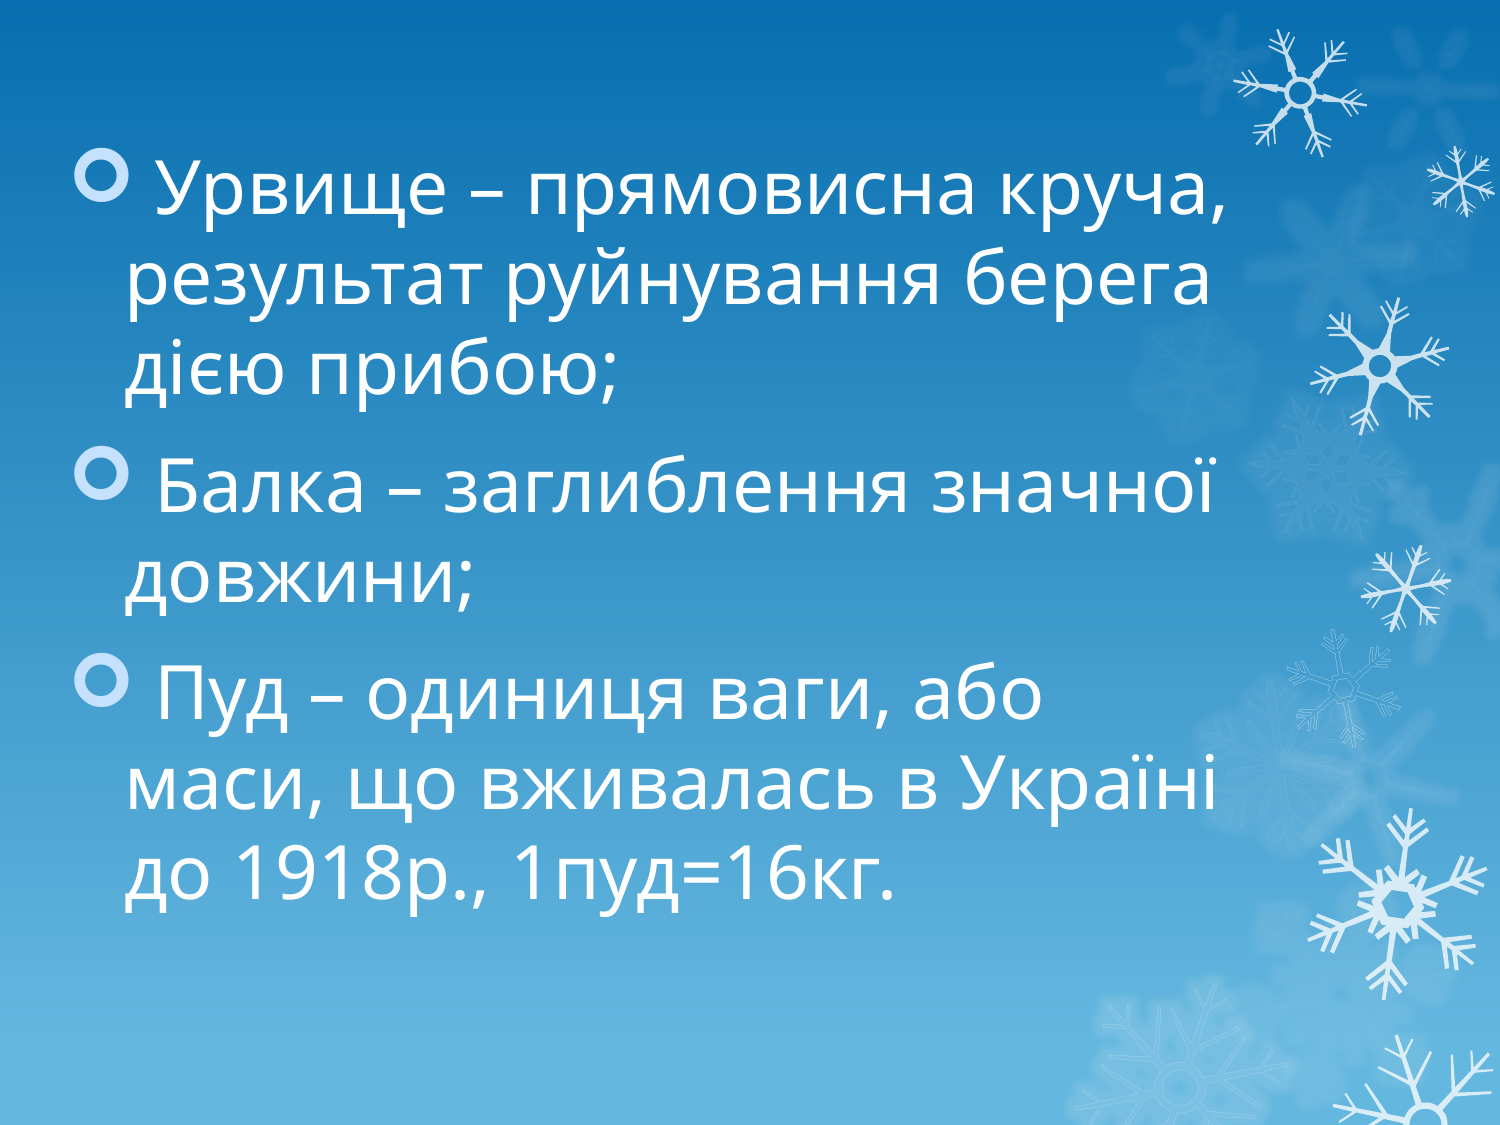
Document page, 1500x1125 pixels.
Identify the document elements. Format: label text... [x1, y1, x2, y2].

list Урвище – прямовисна круча, результат руйнування берега дією прибою; Балка – заглиблення значної довжини; Пуд – одиниця ваги, або маси, що вживалась в Україні до 1918р., 1пуд=16кг. [52, 89, 1258, 1083]
